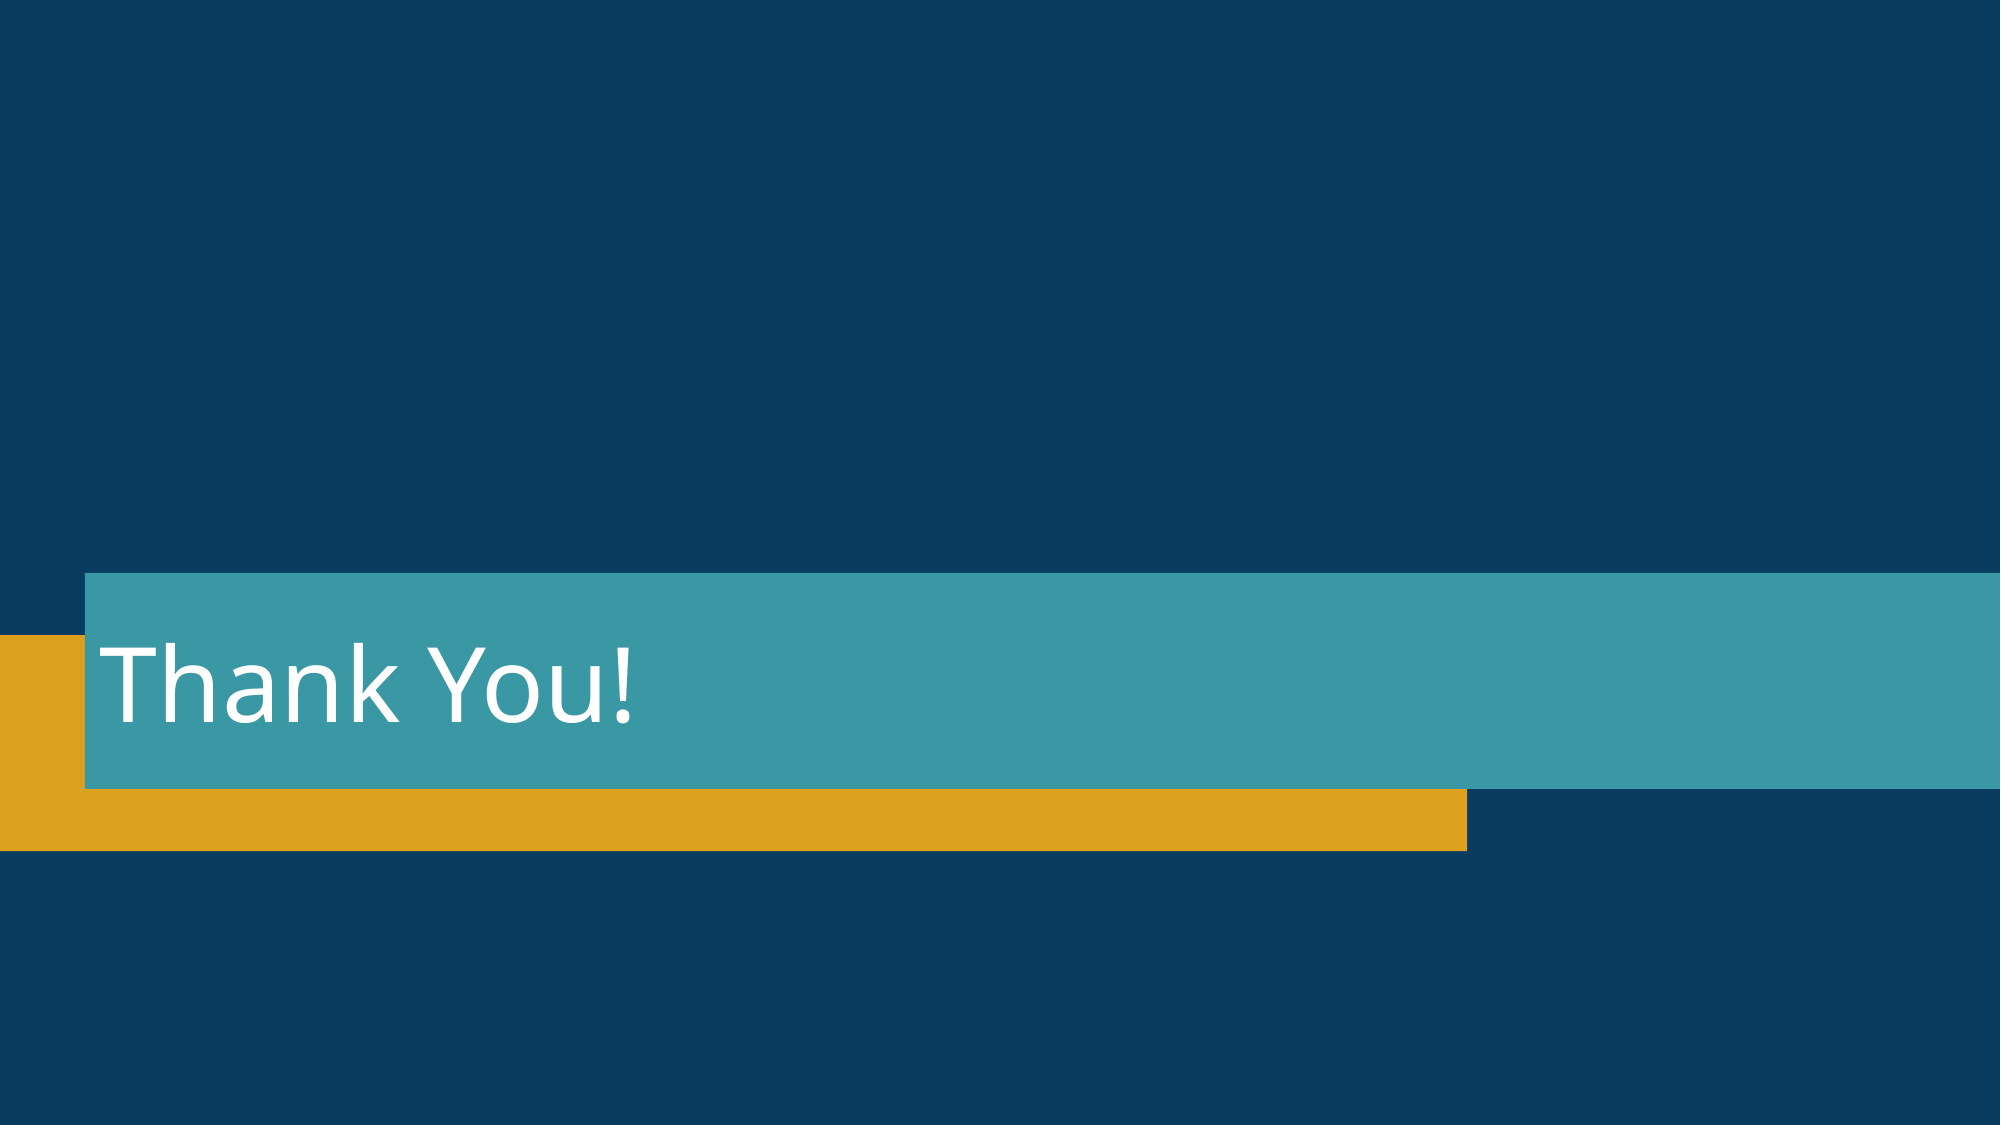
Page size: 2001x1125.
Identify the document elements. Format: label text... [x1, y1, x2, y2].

title Thank You! [84, 572, 2000, 789]
